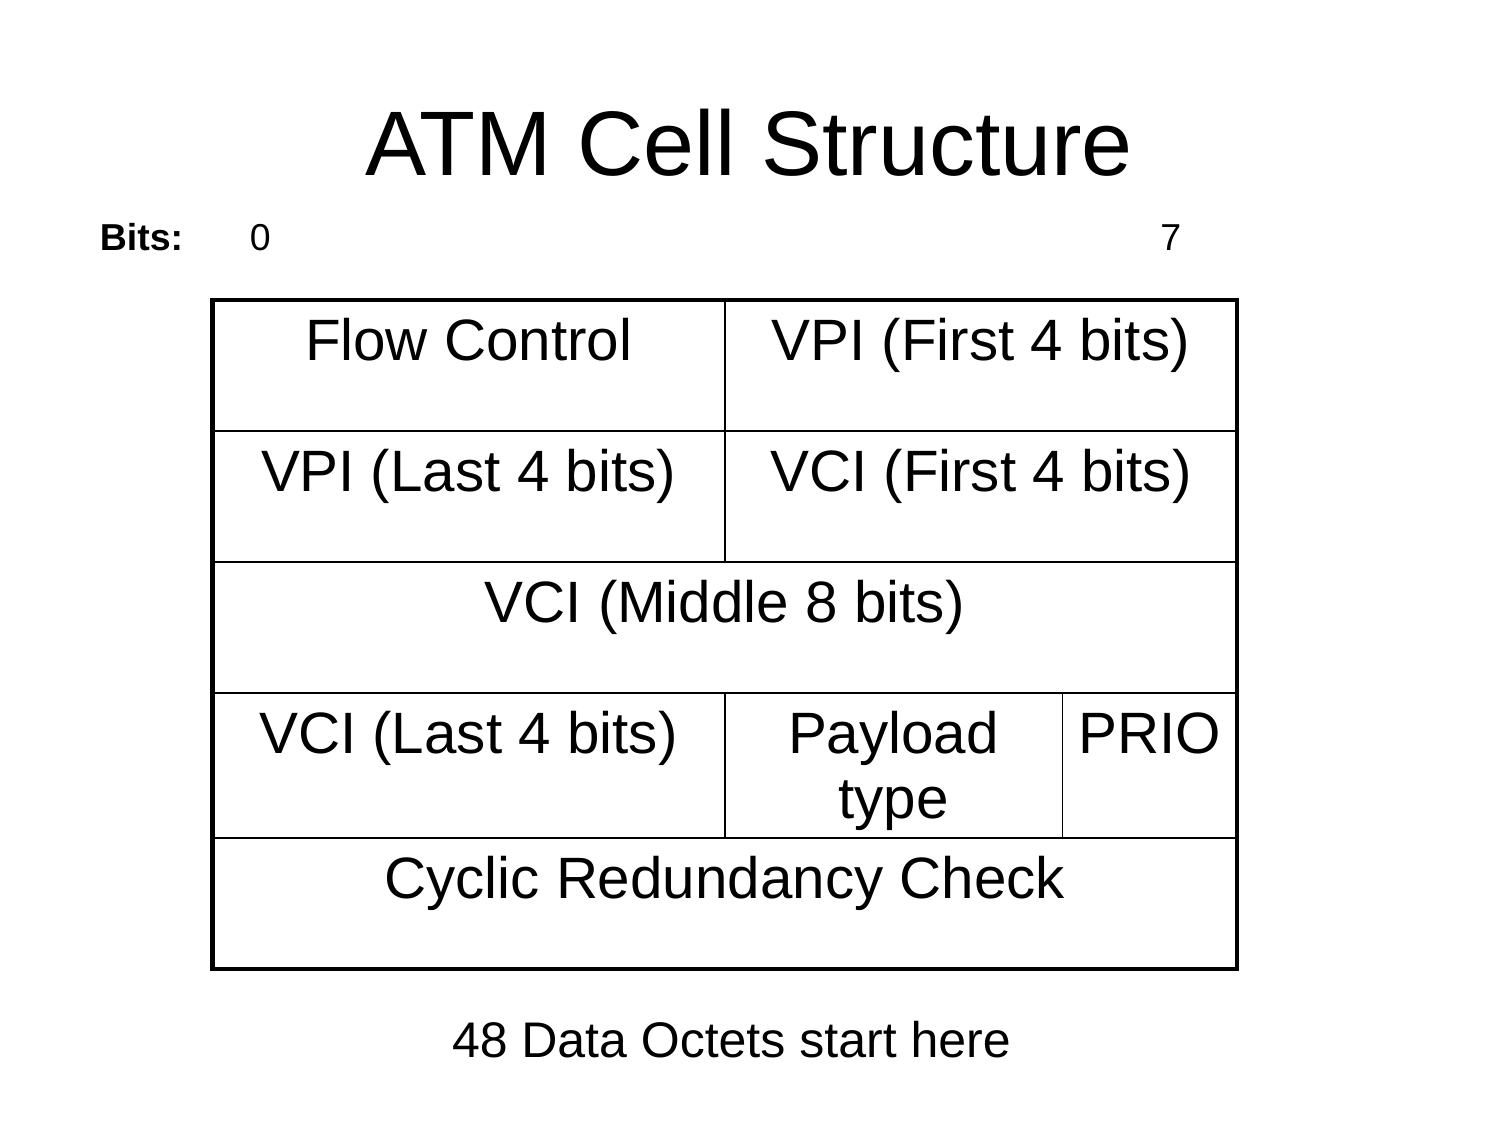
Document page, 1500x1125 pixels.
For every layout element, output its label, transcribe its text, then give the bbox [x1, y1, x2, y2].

table_header VPI (First 4 bits) [726, 302, 1235, 430]
table_cell Cyclic Redundancy Check [215, 839, 1235, 967]
table_cell VCI (Middle 8 bits) [215, 563, 1235, 692]
text_box 48 Data Octets start here [437, 999, 1027, 1075]
table_cell Payload type [726, 694, 1062, 837]
table_cell VCI (First 4 bits) [726, 432, 1235, 561]
table_cell VPI (Last 4 bits) [215, 432, 724, 561]
table_cell VCI (Last 4 bits) [215, 694, 724, 837]
text_box Bits: 0 7 [85, 205, 1197, 266]
title ATM Cell Structure [75, 45, 1425, 233]
table_cell PRIO [1063, 694, 1235, 837]
table_header Flow Control [215, 302, 724, 430]
